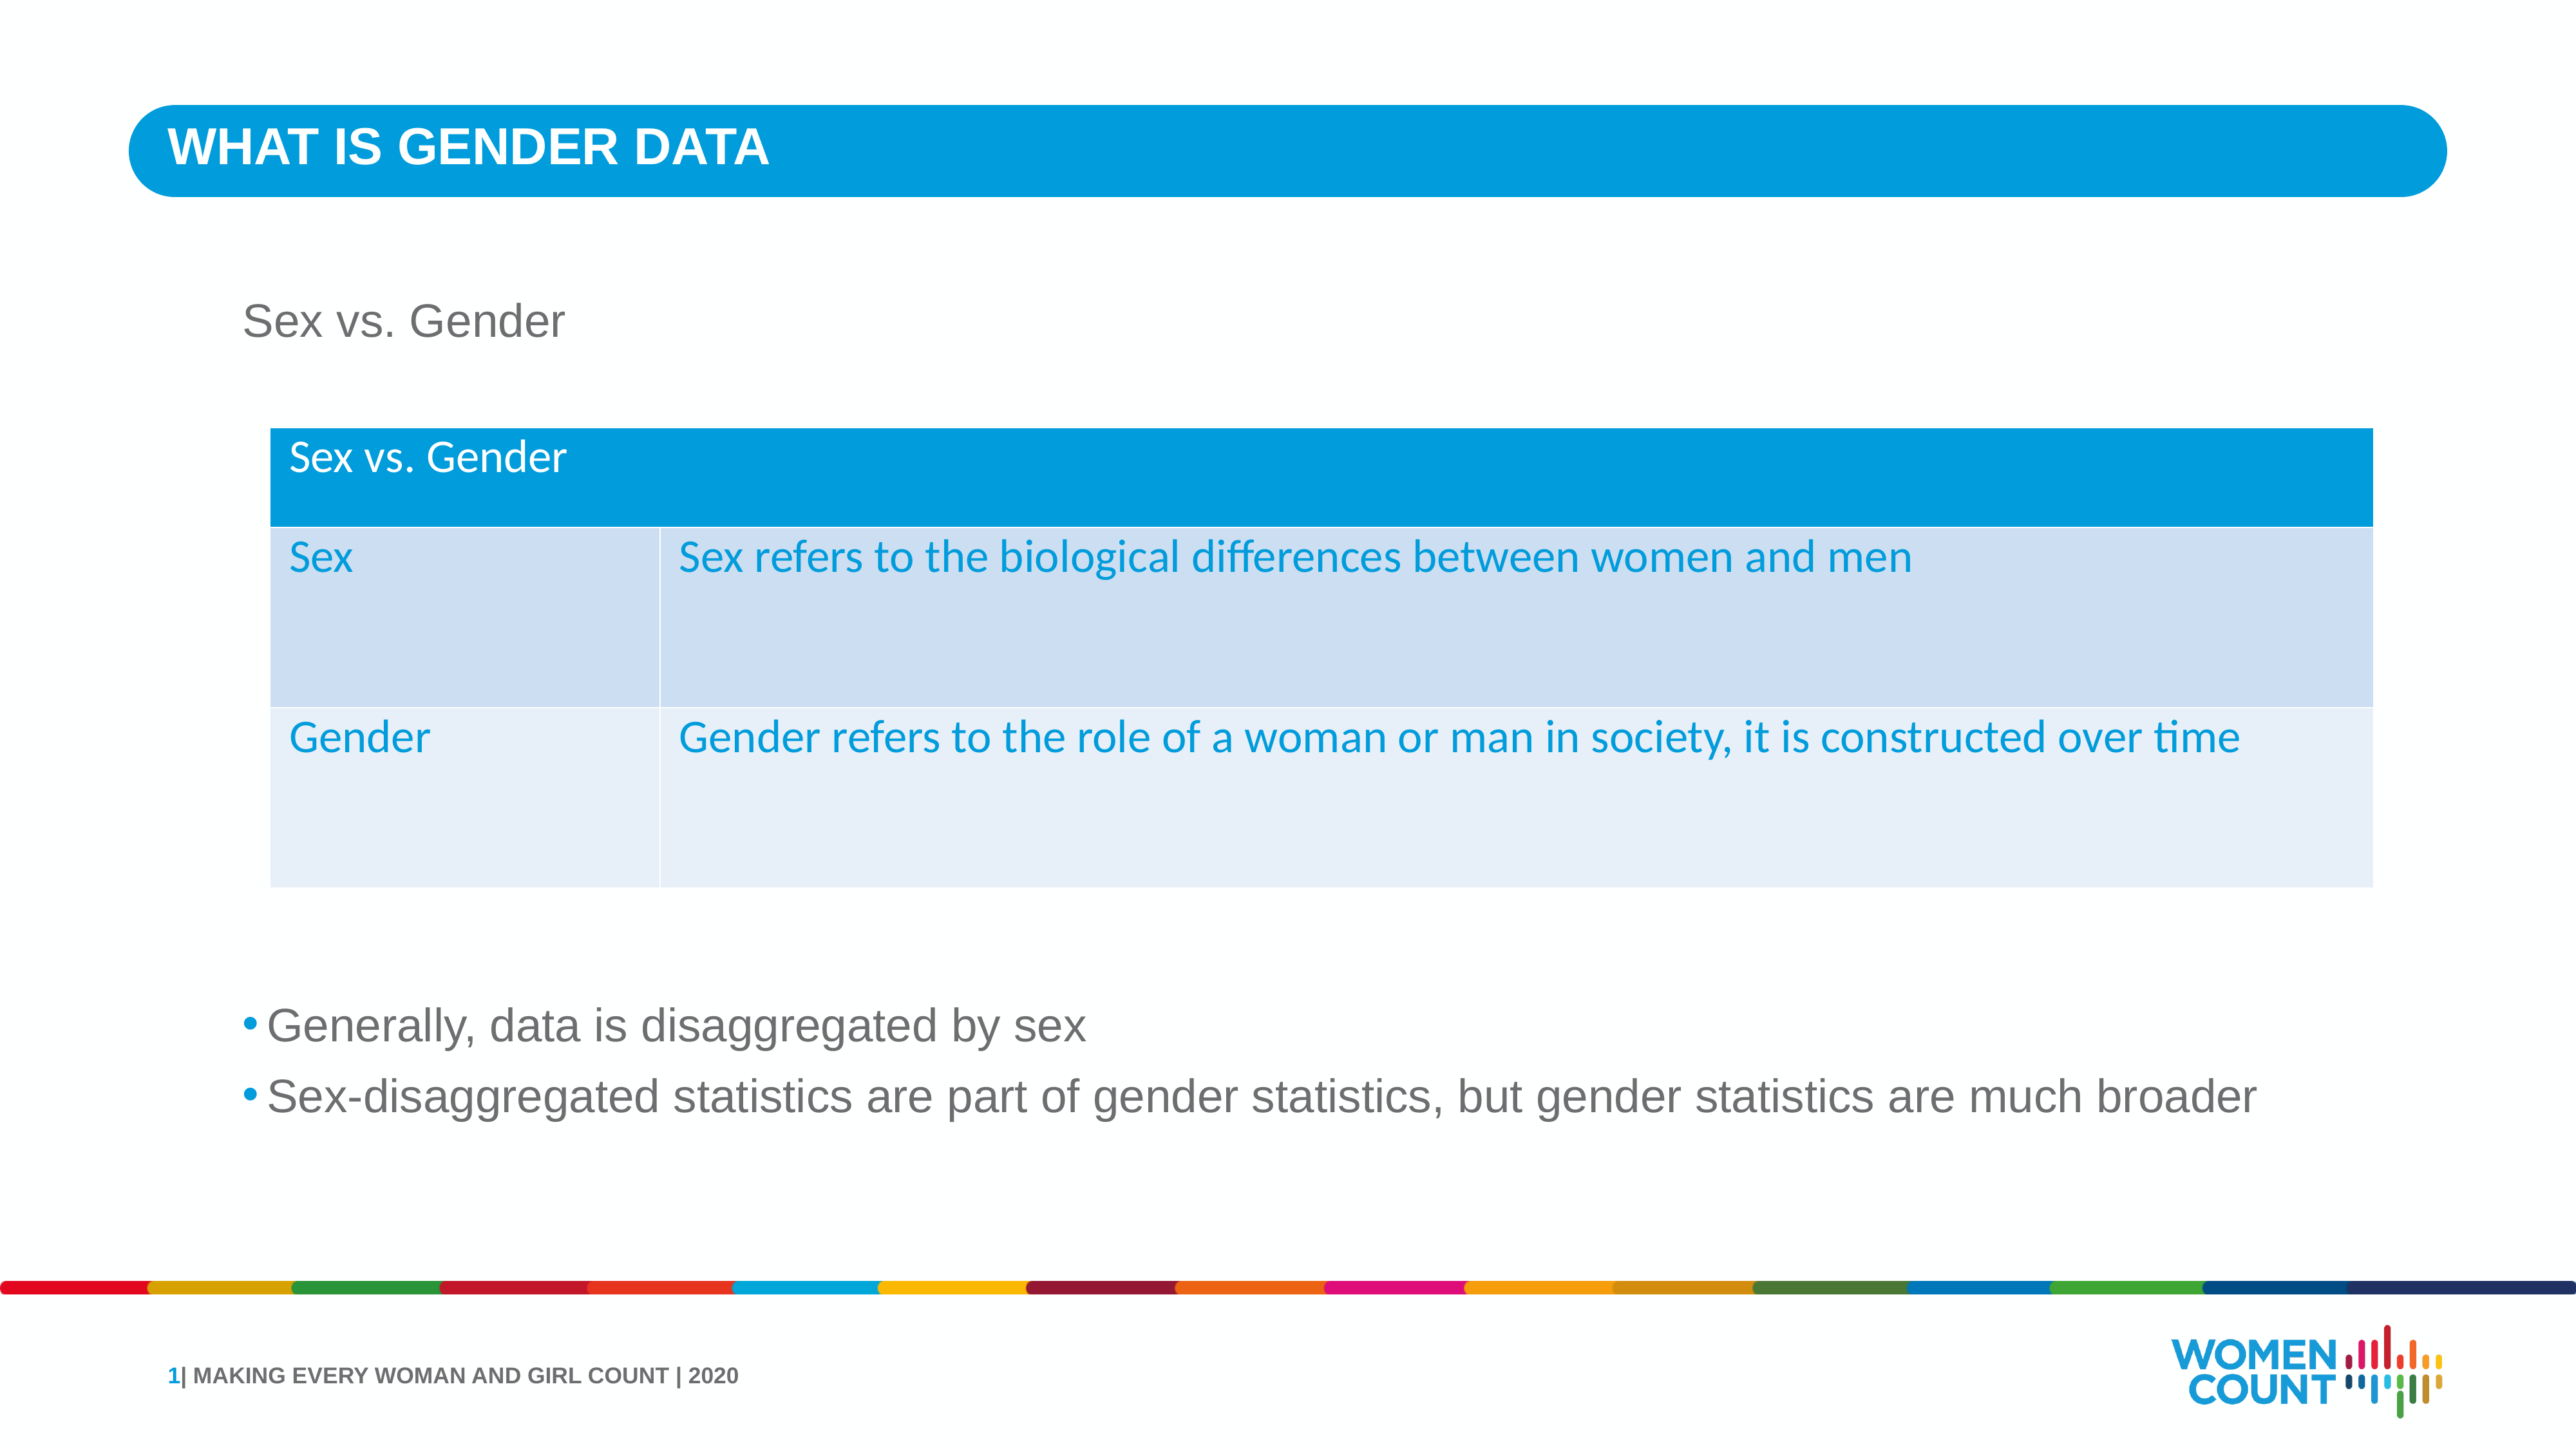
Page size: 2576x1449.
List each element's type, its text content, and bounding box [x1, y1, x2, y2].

table_cell Gender refers to the role of a woman or man in society, it is constructed over time [661, 708, 2373, 887]
table_header Sex vs. Gender [270, 428, 2373, 527]
table_cell Sex [270, 528, 659, 707]
list WHAT IS GENDER DATA [167, 112, 2411, 176]
table_cell Gender [270, 708, 659, 887]
slide_number 1| MAKING EVERY WOMAN AND GIRL COUNT | 2020 [167, 1360, 1542, 1388]
text_box Sex vs. Gender Generally, data is disaggregated by sex Sex-disaggregated statistics are part of gender statistics, but gender statistics are much broader [223, 274, 2374, 1175]
table_cell Sex refers to the biological differences between women and men [661, 528, 2373, 707]
